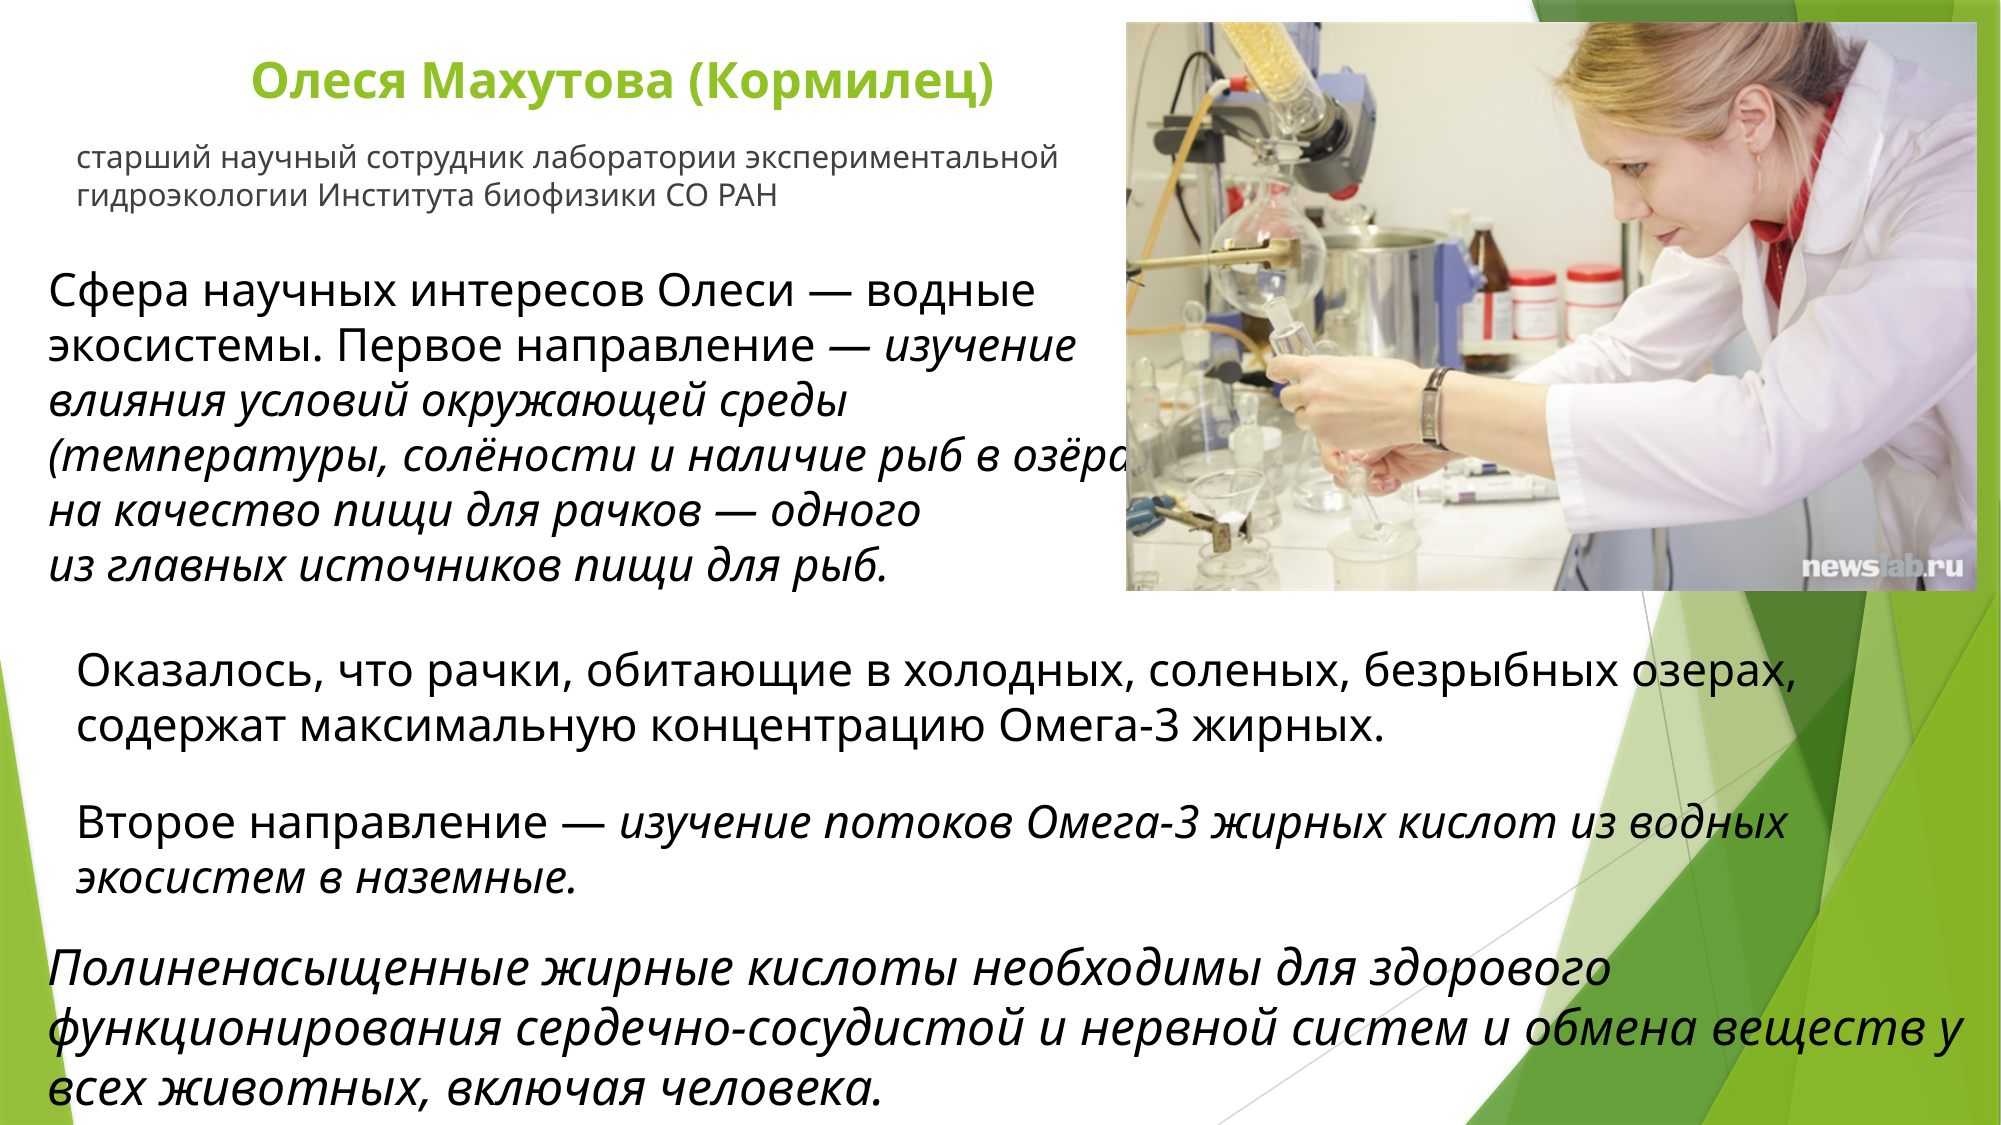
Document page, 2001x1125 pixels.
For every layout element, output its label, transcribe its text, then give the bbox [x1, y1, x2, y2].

text_box Сфера научных интересов Олеси — водные экосистемы. Первое направление — изучение влияния условий окружающей среды (температуры, солёности и наличие рыб в озёрах) на качество пищи для рачков — одного из главных источников пищи для рыб. [33, 253, 1122, 598]
title Олеся Махутова (Кормилец) [61, 40, 1120, 118]
picture [1125, 22, 1977, 592]
text_box Второе направление — изучение потоков Омега-3 жирных кислот из водных экосистем в наземные. [61, 785, 1917, 910]
text_box Полиненасыщенные жирные кислоты необходимы для здорового функционирования сердечно-сосудистой и нервной систем и обмена веществ у всех животных, включая человека. [33, 928, 1991, 1123]
text_box Оказалось, что рачки, обитающие в холодных, соленых, безрыбных озерах, содержат максимальную концентрацию Омега-3 жирных. [61, 633, 1917, 758]
list старший научный сотрудник лаборатории экспериментальной гидроэкологии Института биофизики СО РАН [61, 129, 1082, 253]
